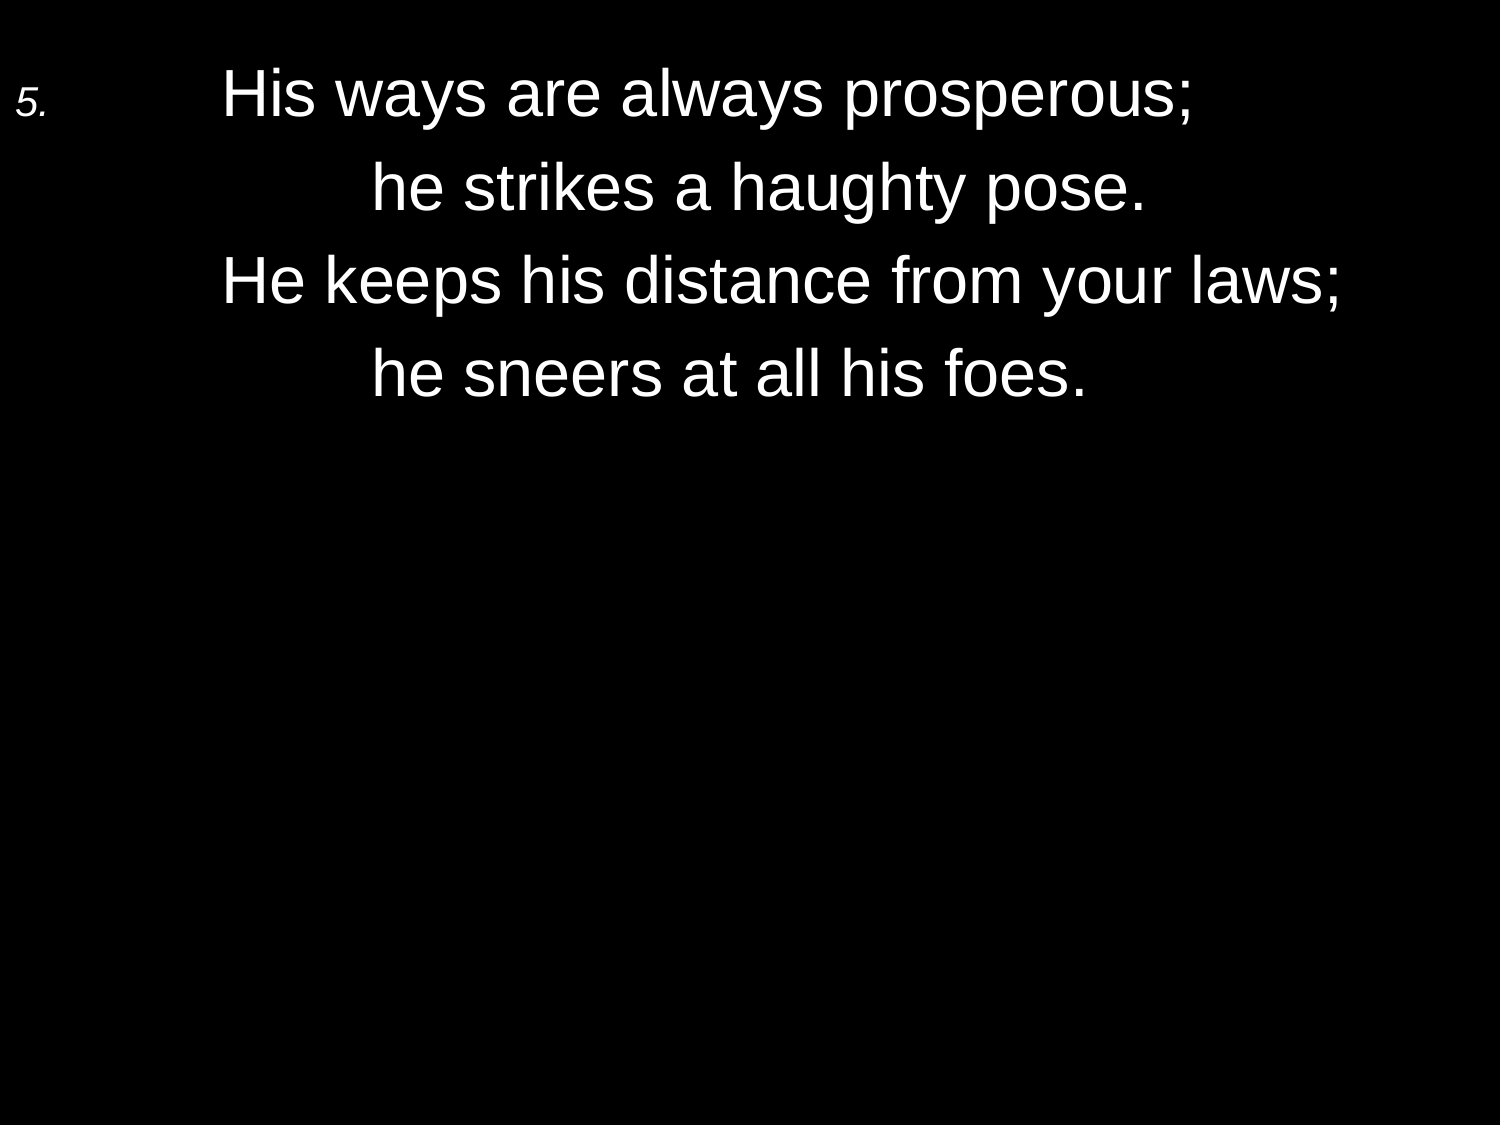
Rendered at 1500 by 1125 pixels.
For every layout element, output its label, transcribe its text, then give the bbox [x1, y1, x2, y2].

list 5. His ways are always prosperous; he strikes a haughty pose. He keeps his distance from your laws; he sneers at all his foes. [0, 42, 1500, 1047]
